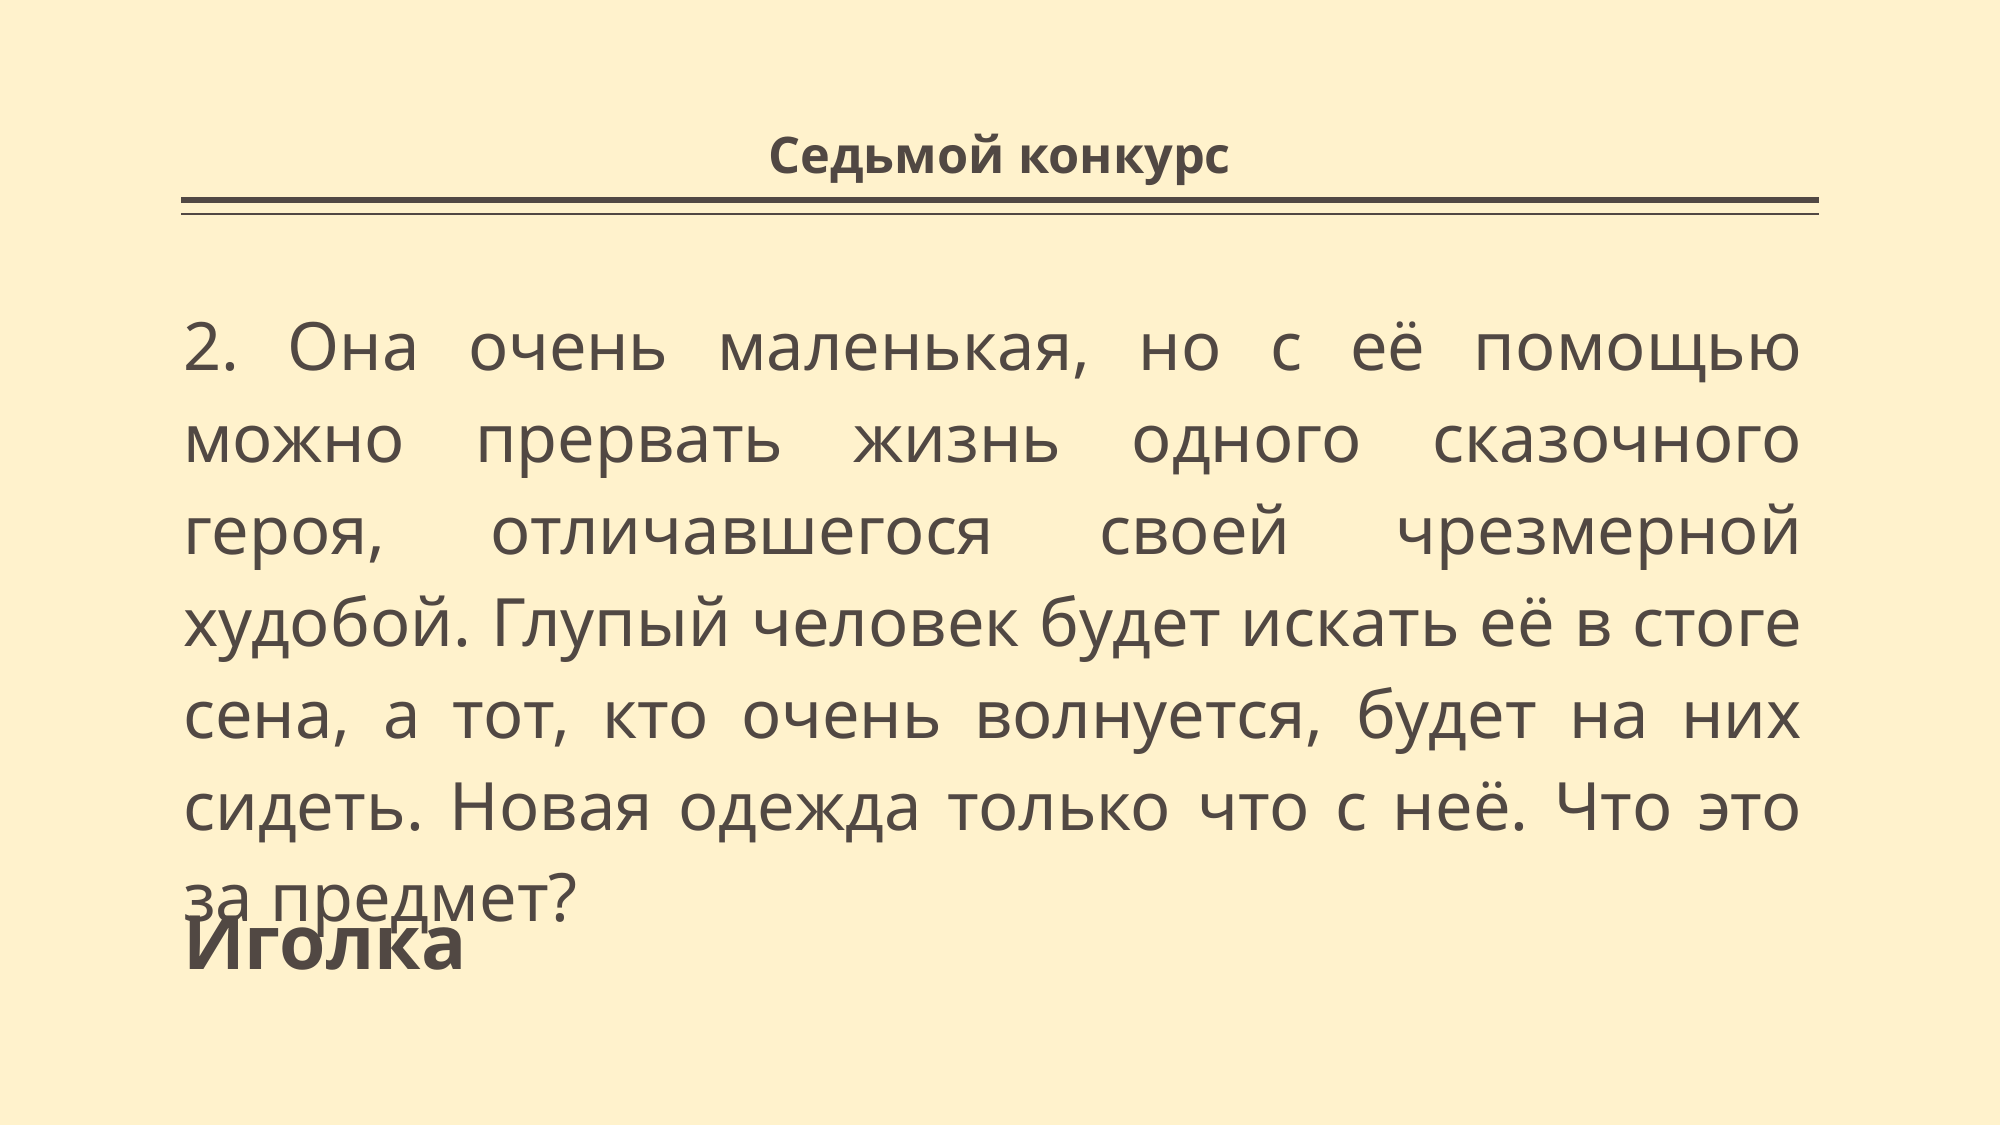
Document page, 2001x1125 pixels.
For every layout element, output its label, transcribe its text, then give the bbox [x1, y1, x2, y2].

text_box Иголка [168, 943, 482, 993]
title Седьмой конкурс [181, 12, 1819, 193]
text_box 2. Она очень маленькая, но с её помощью можно прервать жизнь одного сказочного героя, отличавшегося своей чрезмерной худобой. Глупый человек будет искать её в стоге сена, а тот, кто очень волнуется, будет на них сидеть. Новая одежда только что с неё. Что это за предмет? [168, 284, 1819, 943]
